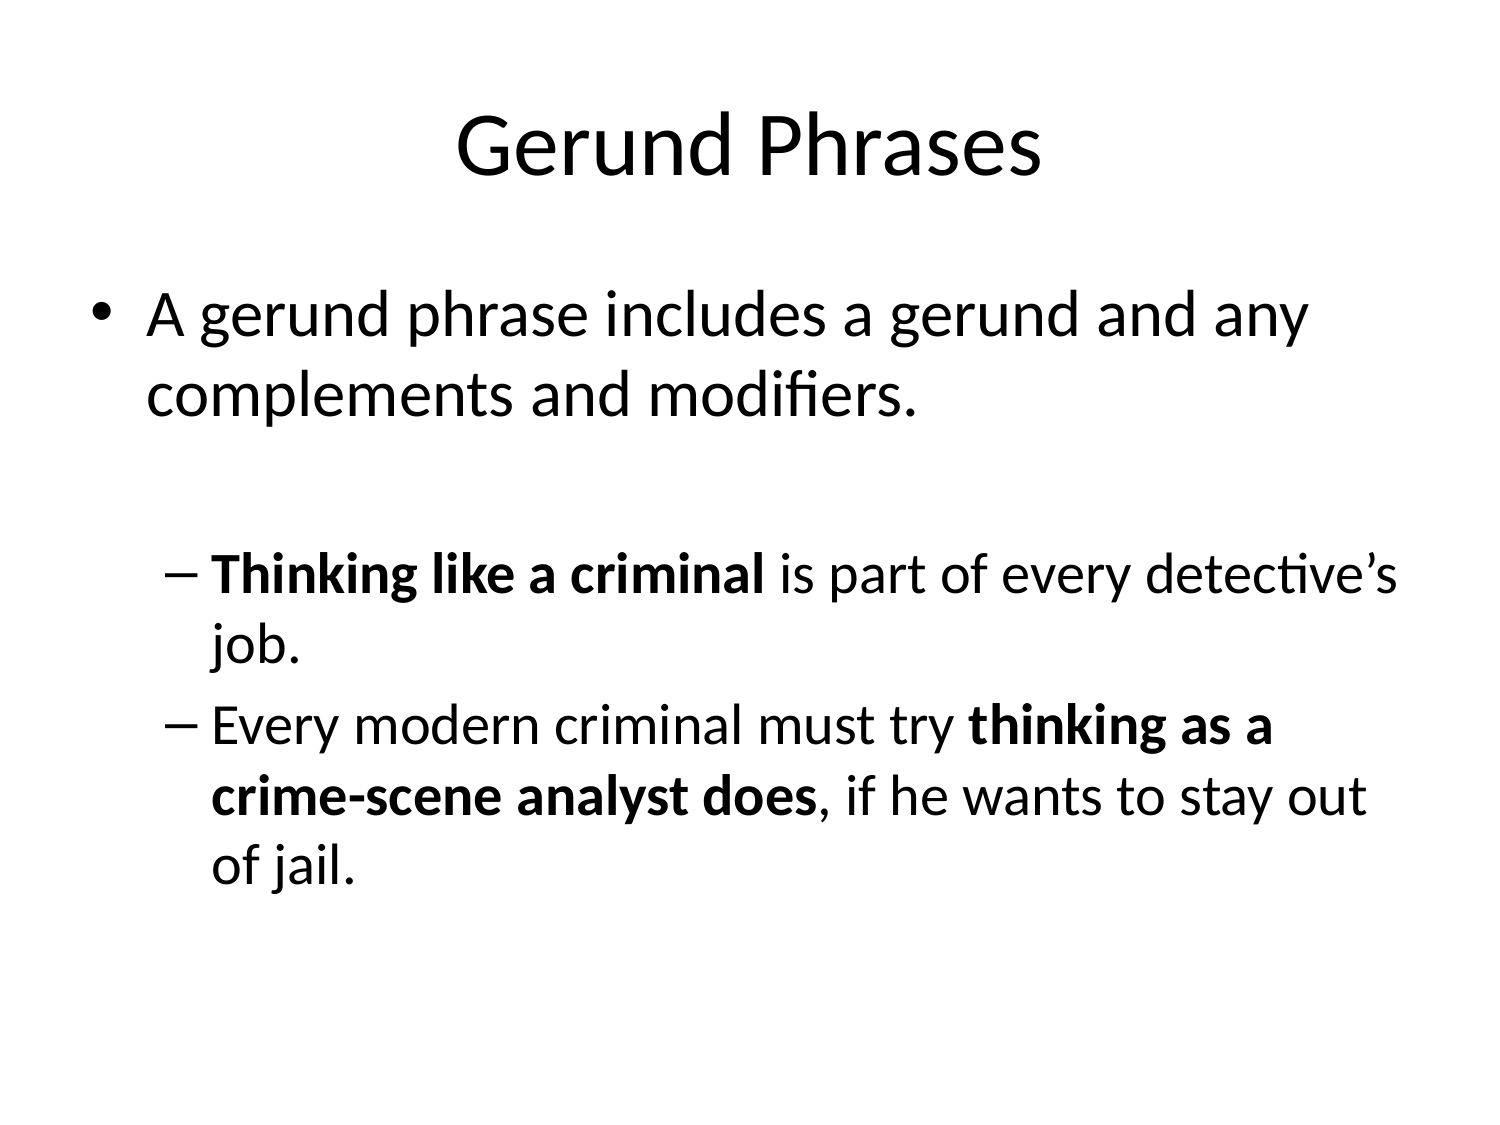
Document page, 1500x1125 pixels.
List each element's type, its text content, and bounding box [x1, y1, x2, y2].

list A gerund phrase includes a gerund and any complements and modifiers. Thinking like a criminal is part of every detective’s job. Every modern criminal must try thinking as a crime-scene analyst does, if he wants to stay out of jail. [75, 262, 1425, 1005]
title Gerund Phrases [75, 45, 1425, 233]
